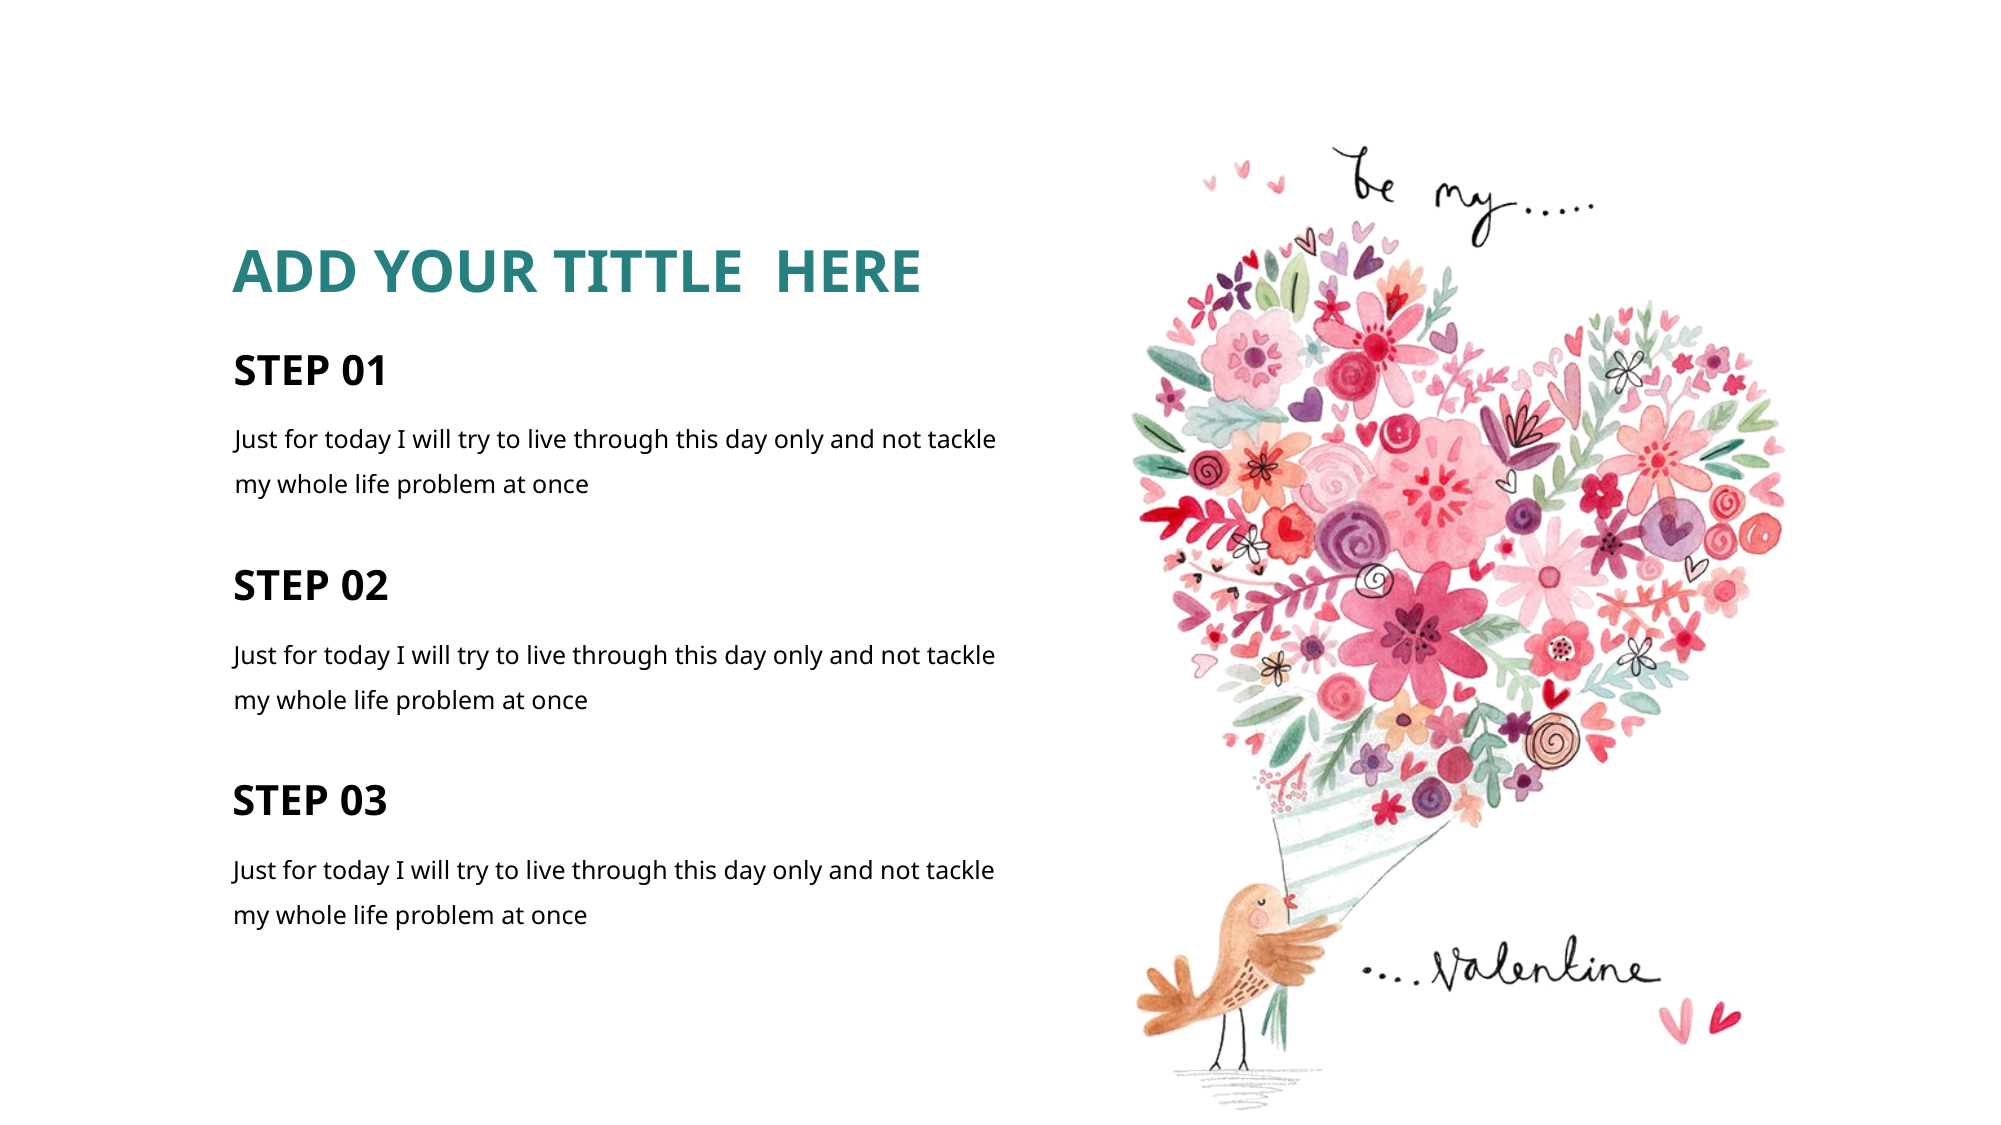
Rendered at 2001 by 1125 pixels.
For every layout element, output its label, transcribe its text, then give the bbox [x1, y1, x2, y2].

text_box Just for today I will try to live through this day only and not tackle my whole life problem at once [218, 832, 1015, 937]
text_box STEP 01 [218, 336, 949, 401]
picture [1080, 54, 1809, 1125]
text_box Just for today I will try to live through this day only and not tackle my whole life problem at once [219, 401, 1017, 507]
text_box Just for today I will try to live through this day only and not tackle my whole life problem at once [218, 616, 1016, 722]
text_box ADD YOUR TITTLE HERE [217, 226, 979, 312]
text_box STEP 03 [217, 766, 947, 832]
text_box STEP 02 [218, 551, 948, 616]
